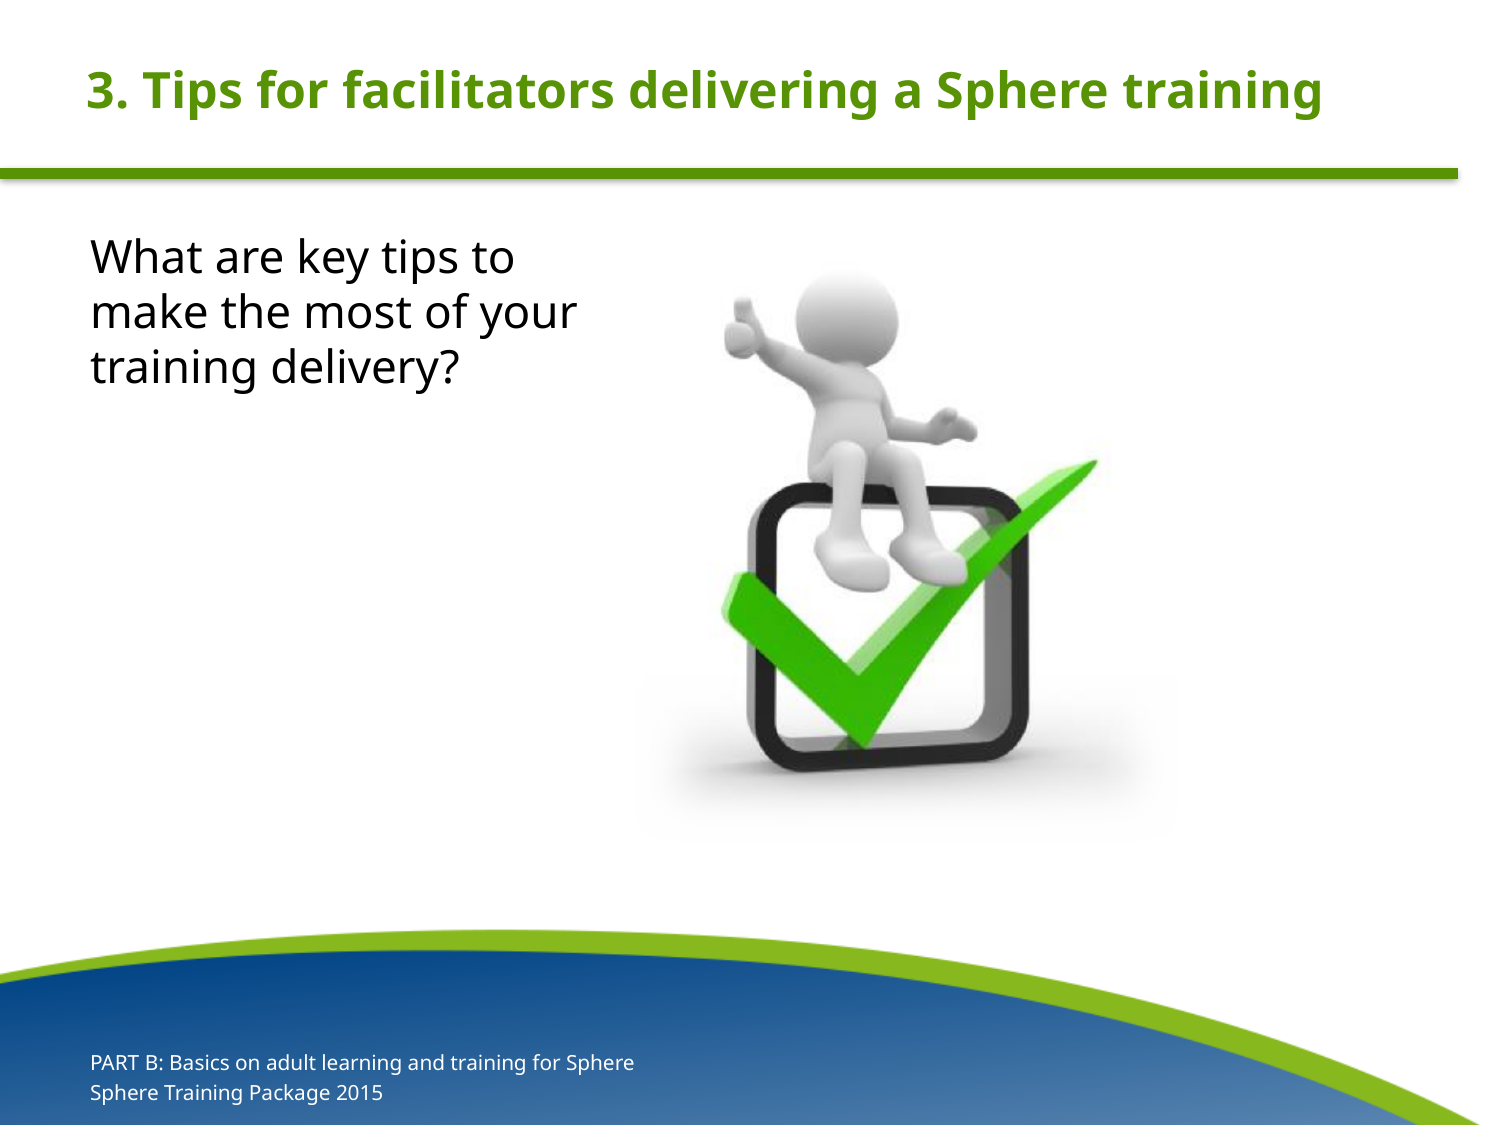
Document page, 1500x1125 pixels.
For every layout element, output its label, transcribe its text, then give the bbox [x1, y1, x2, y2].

text_box PART B: Basics on adult learning and training for Sphere Sphere Training Package 2015 [74, 1038, 1109, 1111]
list What are key tips to make the most of your training delivery? [75, 219, 612, 508]
title 3. Tips for facilitators delivering a Sphere training [75, 0, 1425, 178]
picture [633, 236, 1179, 843]
picture [0, 927, 1500, 1125]
